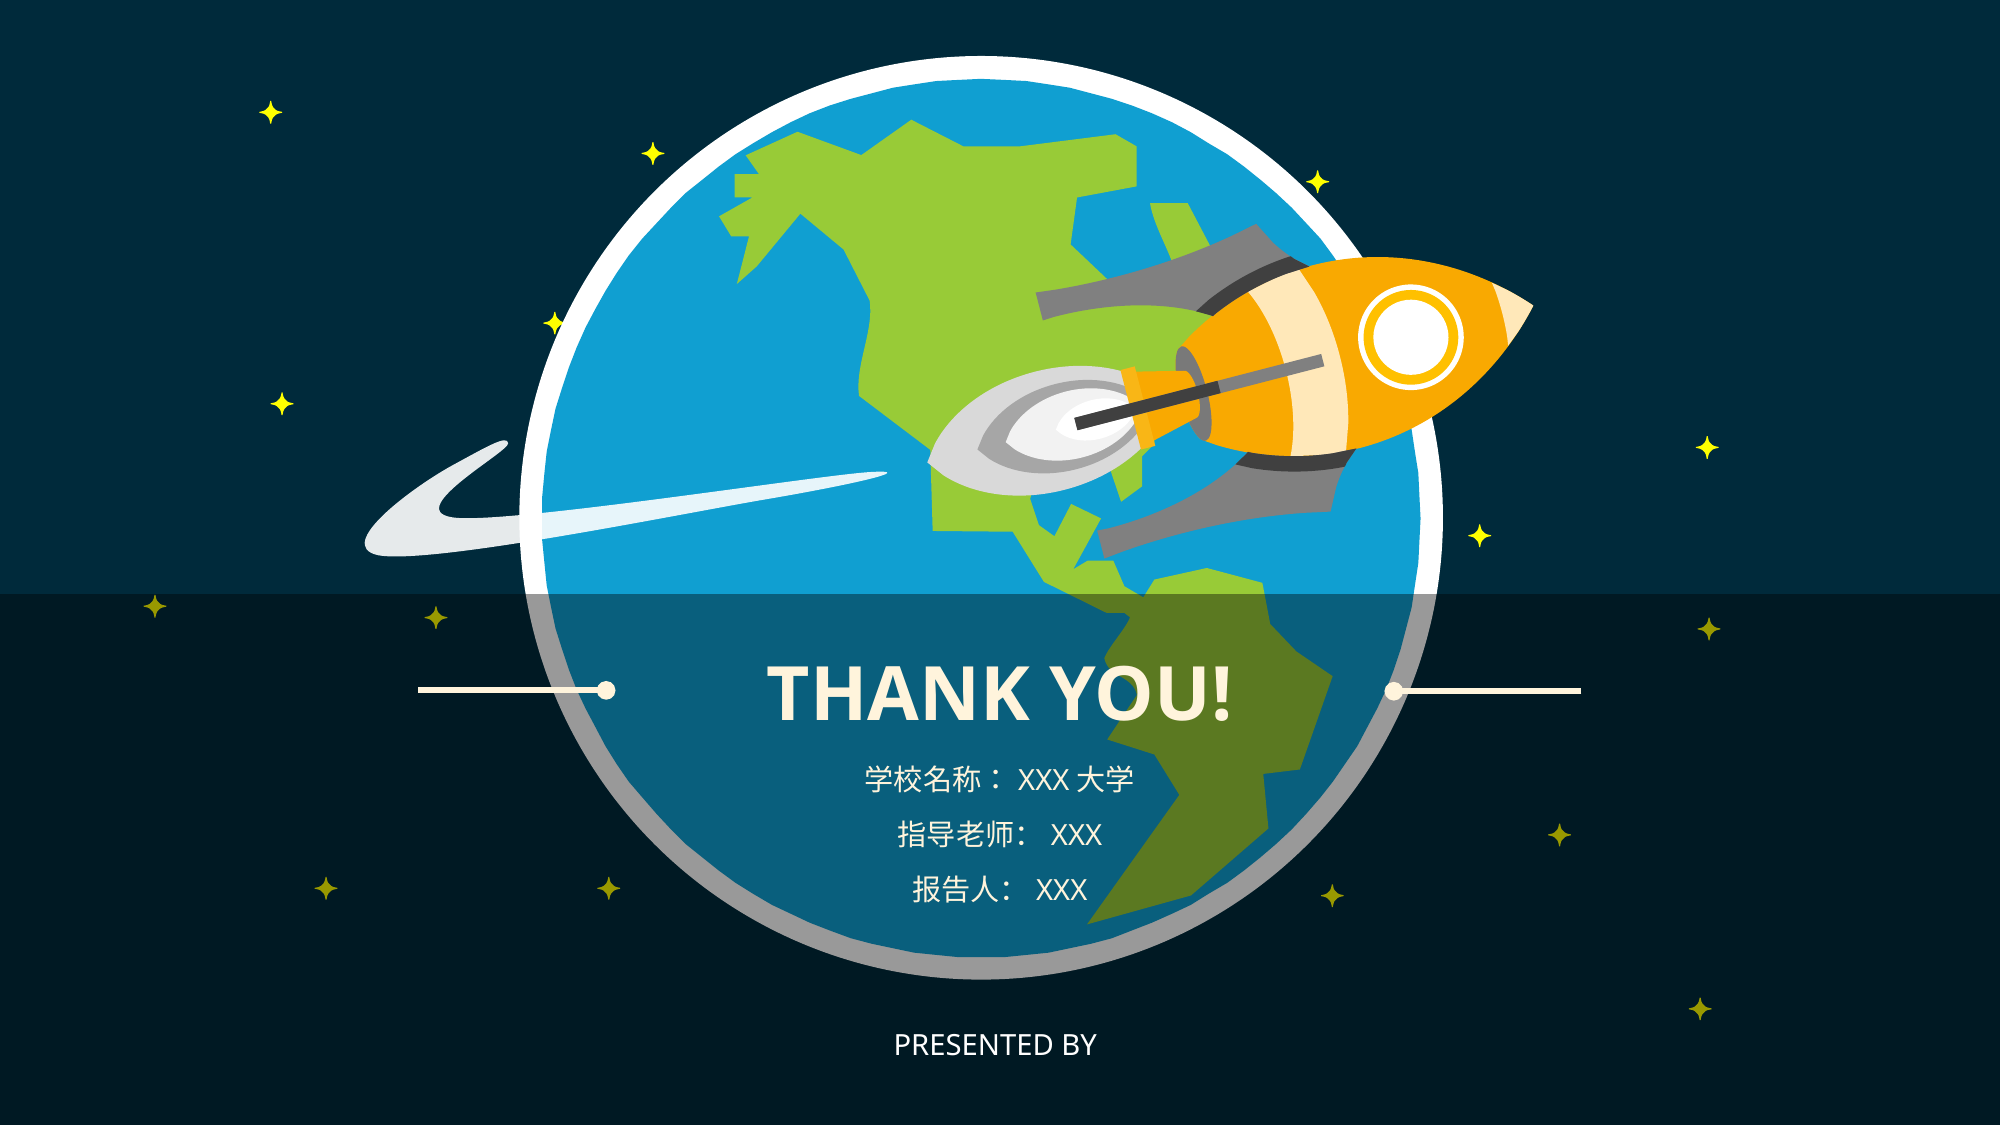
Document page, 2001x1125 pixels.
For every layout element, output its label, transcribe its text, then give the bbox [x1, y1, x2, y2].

list 指导老师：XXX [628, 806, 1372, 861]
list THANK YOU! [628, 647, 1372, 734]
list 学校名称：XXX大学 [628, 751, 1372, 806]
list PRESENTED BY [627, 1016, 1371, 1072]
list 报告人：XXX [628, 861, 1372, 917]
